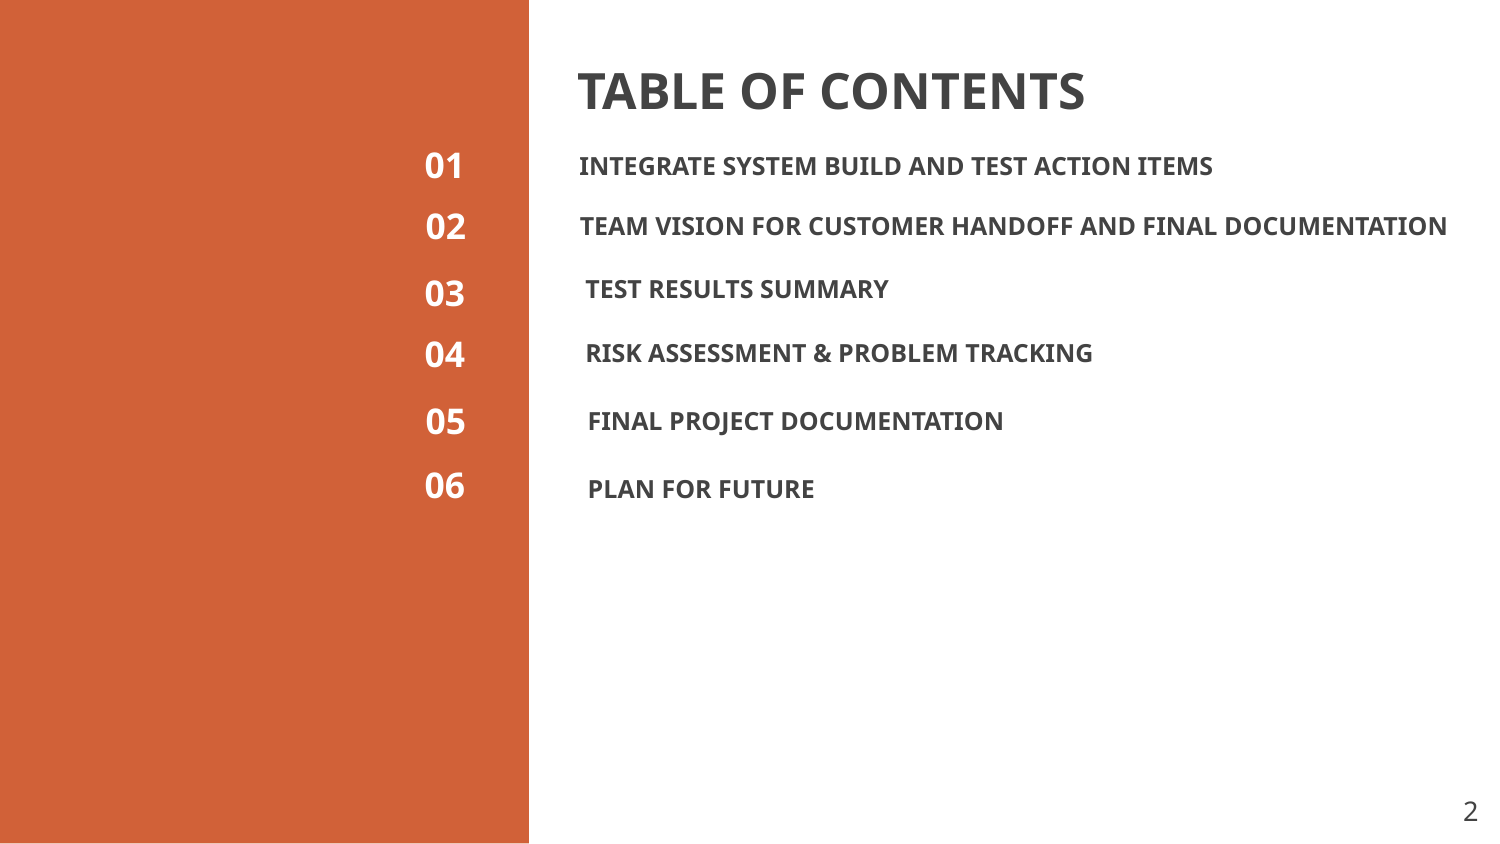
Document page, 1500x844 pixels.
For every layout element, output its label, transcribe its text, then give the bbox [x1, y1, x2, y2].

title TABLE OF CONTENTS [562, 49, 1286, 130]
title 04 [409, 322, 523, 384]
text_box TEST RESULTS SUMMARY [570, 258, 1278, 319]
title TEAM VISION FOR CUSTOMER HANDOFF AND FINAL DOCUMENTATION [564, 195, 1477, 256]
text_box [0, 0, 529, 844]
title 02 [410, 195, 524, 256]
text_box FINAL PROJECT DOCUMENTATION [572, 390, 1152, 451]
title 03 [409, 262, 523, 322]
title 06 [409, 454, 523, 515]
text_box RISK ASSESSMENT & PROBLEM TRACKING [570, 322, 1278, 382]
title INTEGRATE SYSTEM BUILD AND TEST ACTION ITEMS [564, 134, 1303, 195]
title 05 [410, 390, 524, 451]
slide_number ‹#› [1403, 779, 1494, 844]
text_box PLAN FOR FUTURE [572, 458, 943, 519]
title 01 [409, 134, 523, 196]
